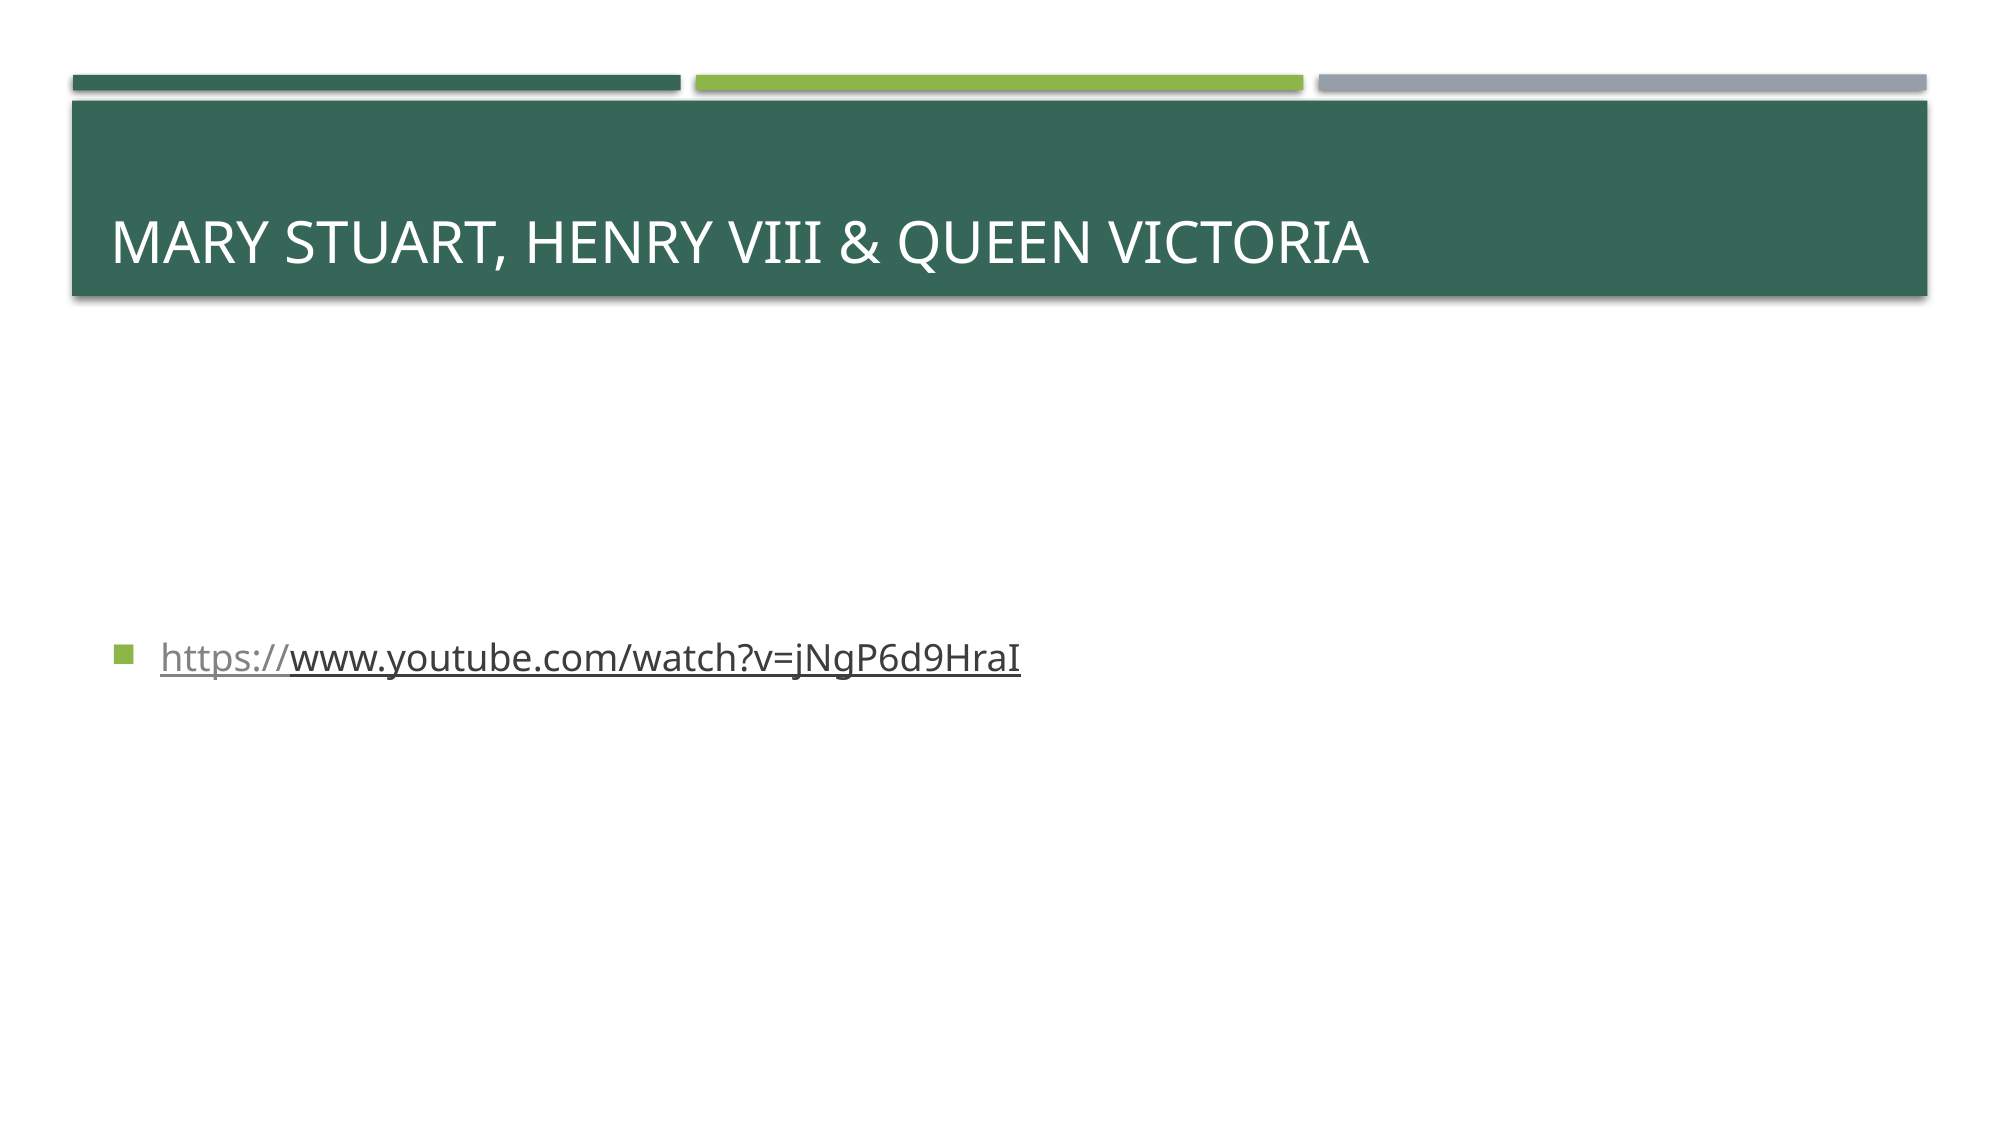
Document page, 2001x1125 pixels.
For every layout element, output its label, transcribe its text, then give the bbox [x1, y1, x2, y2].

list https://www.youtube.com/watch?v=jNgP6d9HraI [95, 357, 1905, 962]
title Mary Stuart, Henry VIII & Queen Victoria [95, 116, 1905, 283]
